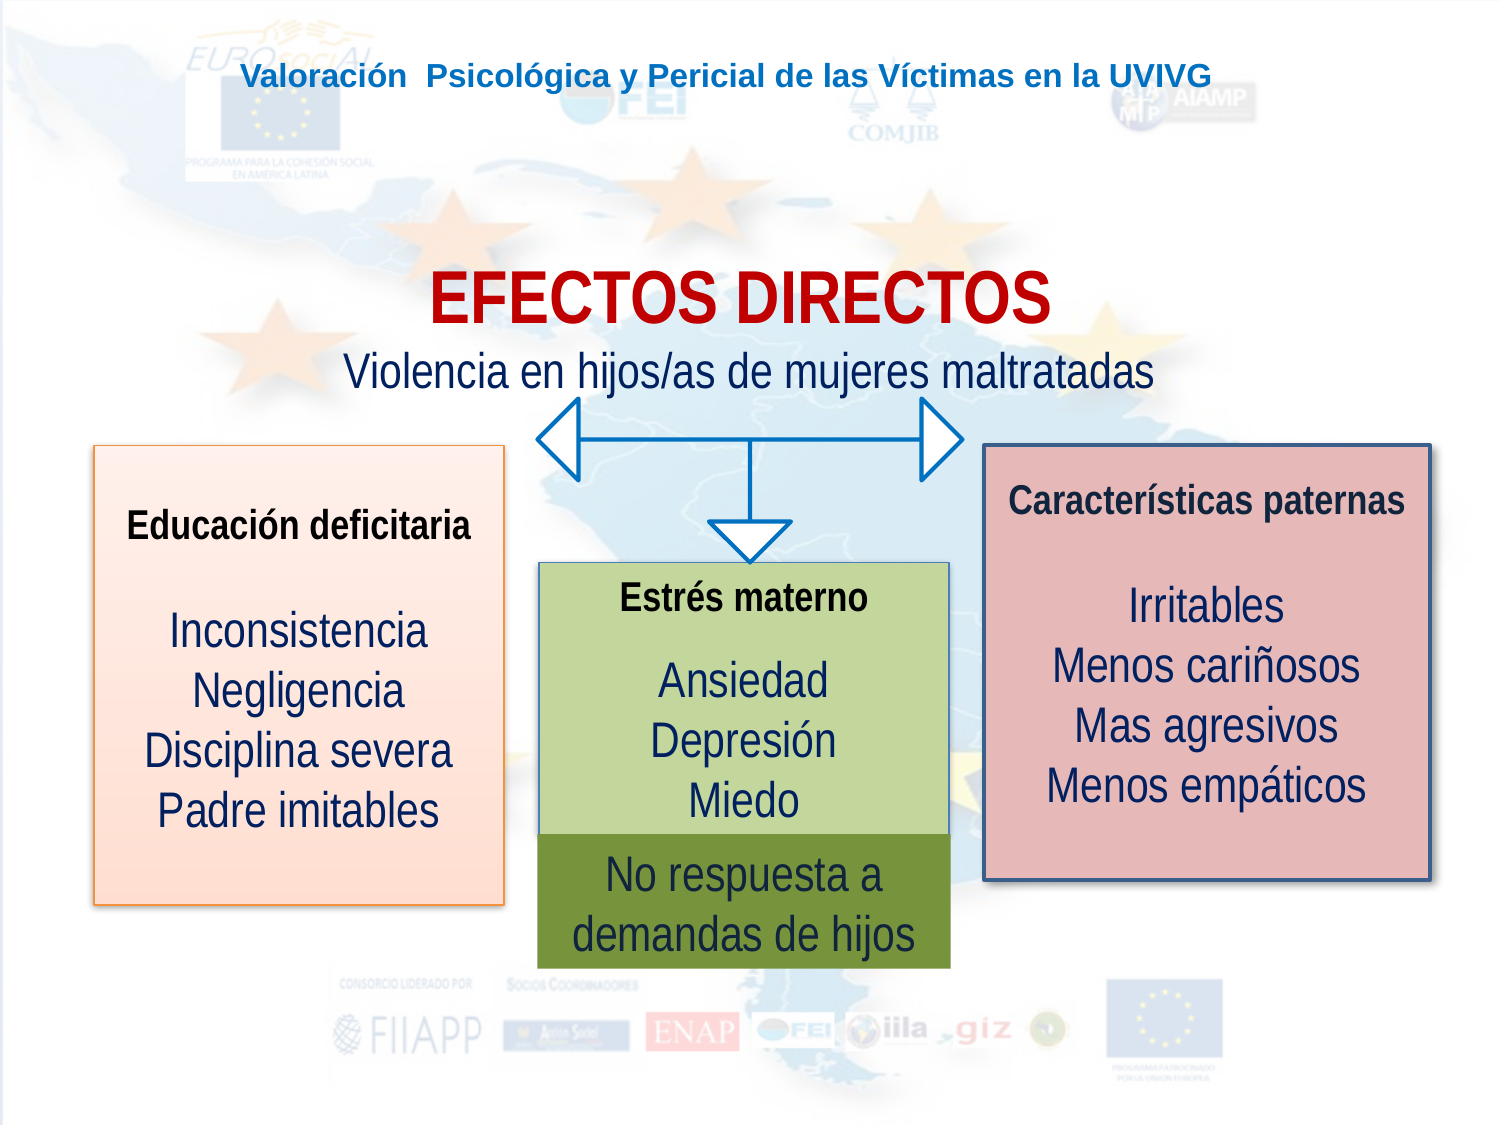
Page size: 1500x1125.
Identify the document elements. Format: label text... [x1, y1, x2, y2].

text_box Características paternas Irritables Menos cariñosos Mas agresivos Menos empáticos [982, 443, 1432, 882]
text_box Valoración Psicológica y Pericial de las Víctimas en la UVIVG [222, 46, 1232, 102]
text_box EFECTOS DIRECTOS Violencia en hijos/as de mujeres maltratadas [35, 196, 1465, 452]
text_box Educación deficitaria Inconsistencia Negligencia Disciplina severa Padre imitables [93, 445, 505, 906]
text_box No respuesta a demandas de hijos [537, 834, 951, 969]
text_box Estrés materno Ansiedad Depresión Miedo [538, 562, 950, 834]
text_box [535, 396, 965, 565]
